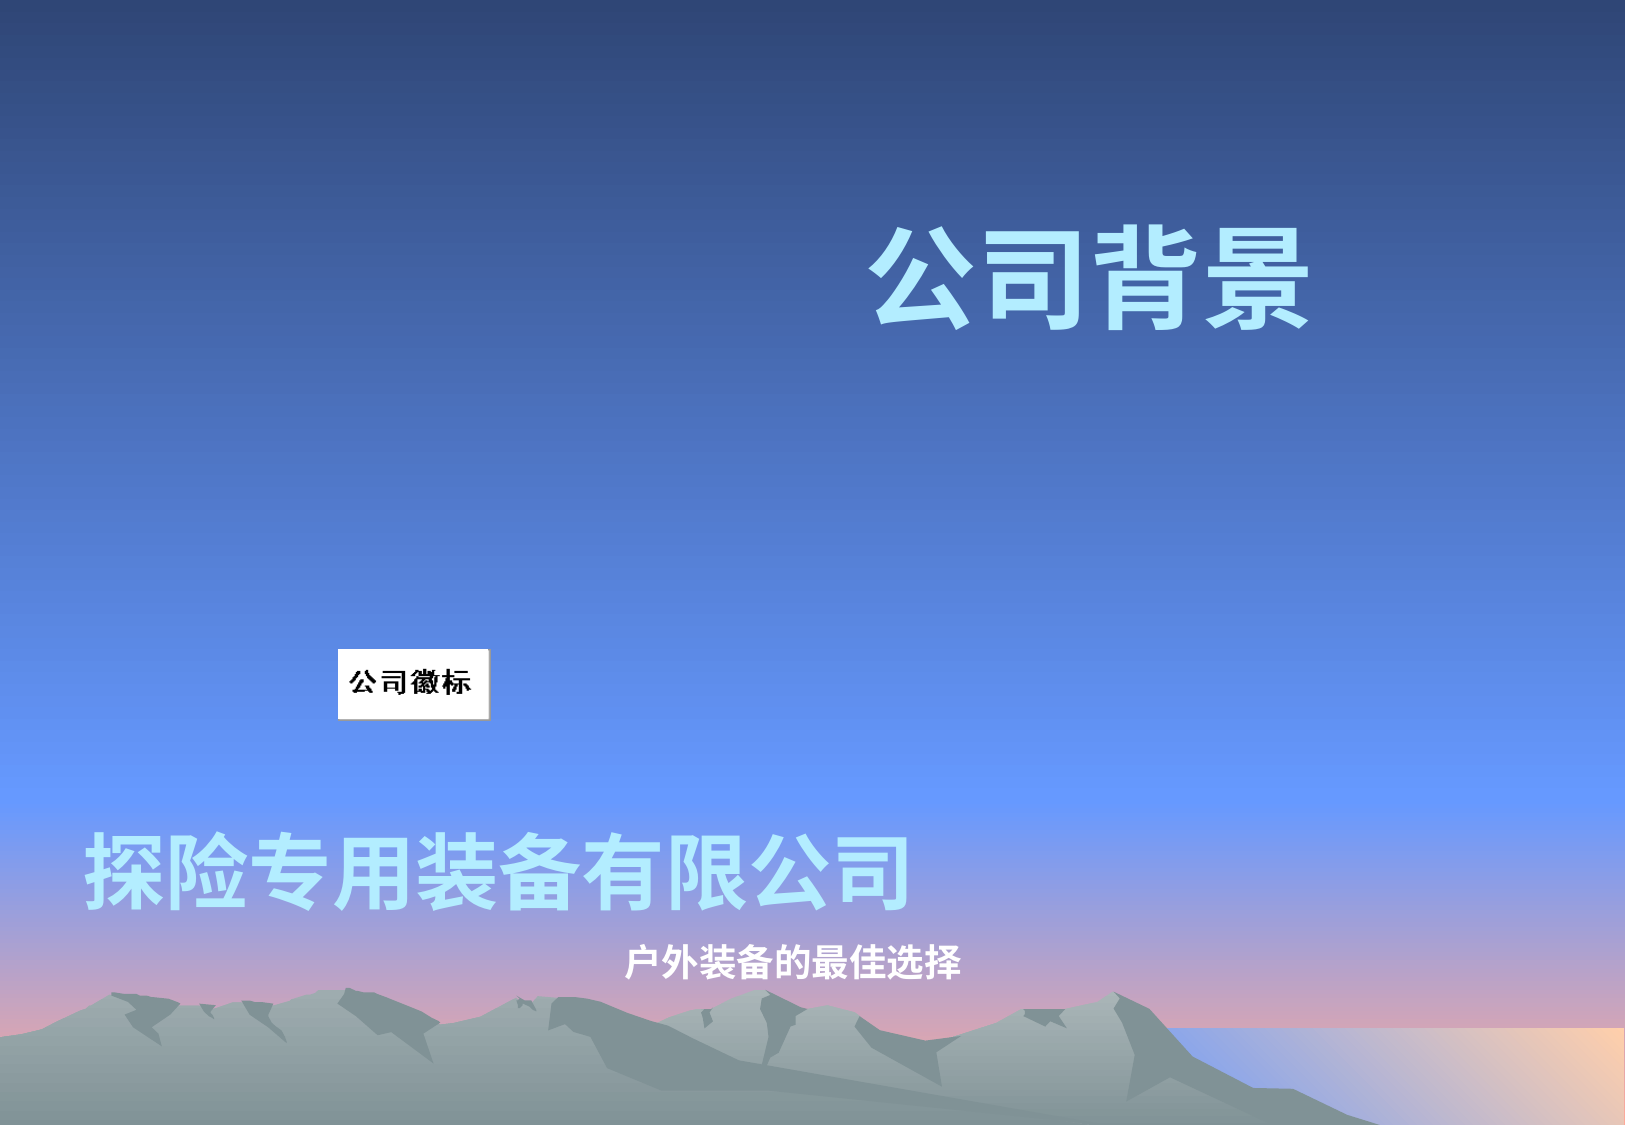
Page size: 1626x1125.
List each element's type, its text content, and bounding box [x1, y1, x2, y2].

title 公司背景 [568, 99, 1612, 451]
picture [338, 649, 491, 721]
